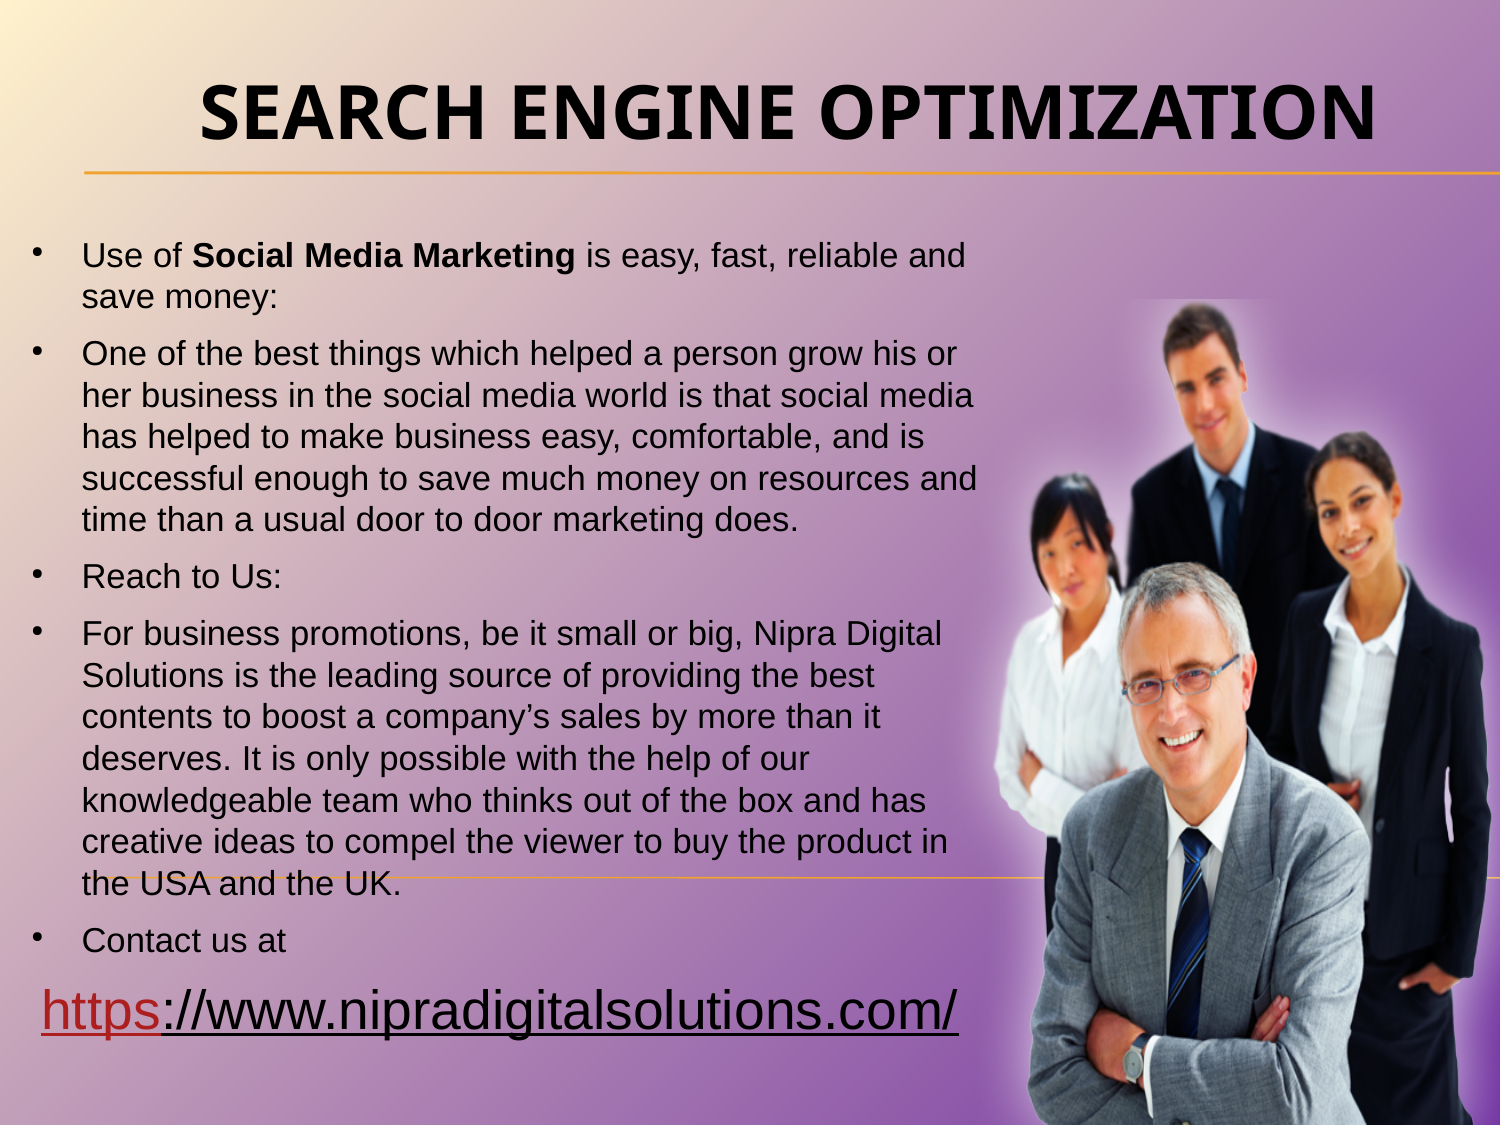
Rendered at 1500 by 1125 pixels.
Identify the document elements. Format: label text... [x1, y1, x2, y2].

picture [937, 299, 1500, 1125]
text_box Use of Social Media Marketing is easy, fast, reliable and save money: One of the best things which helped a person grow his or her business in the social media world is that social media has helped to make business easy, comfortable, and is successful enough to save much money on resources and time than a usual door to door marketing does. Reach to Us: For business promotions, be it small or big, Nipra Digital Solutions is the leading source of providing the best contents to boost a company’s sales by more than it deserves. It is only possible with the help of our knowledgeable team who thinks out of the box and has creative ideas to compel the viewer to buy the product in the USA and the UK. Contact us at https://www.nipradigitalsolutions.com/ [0, 224, 1013, 1069]
text_box search engine optimization [137, 6, 1443, 213]
